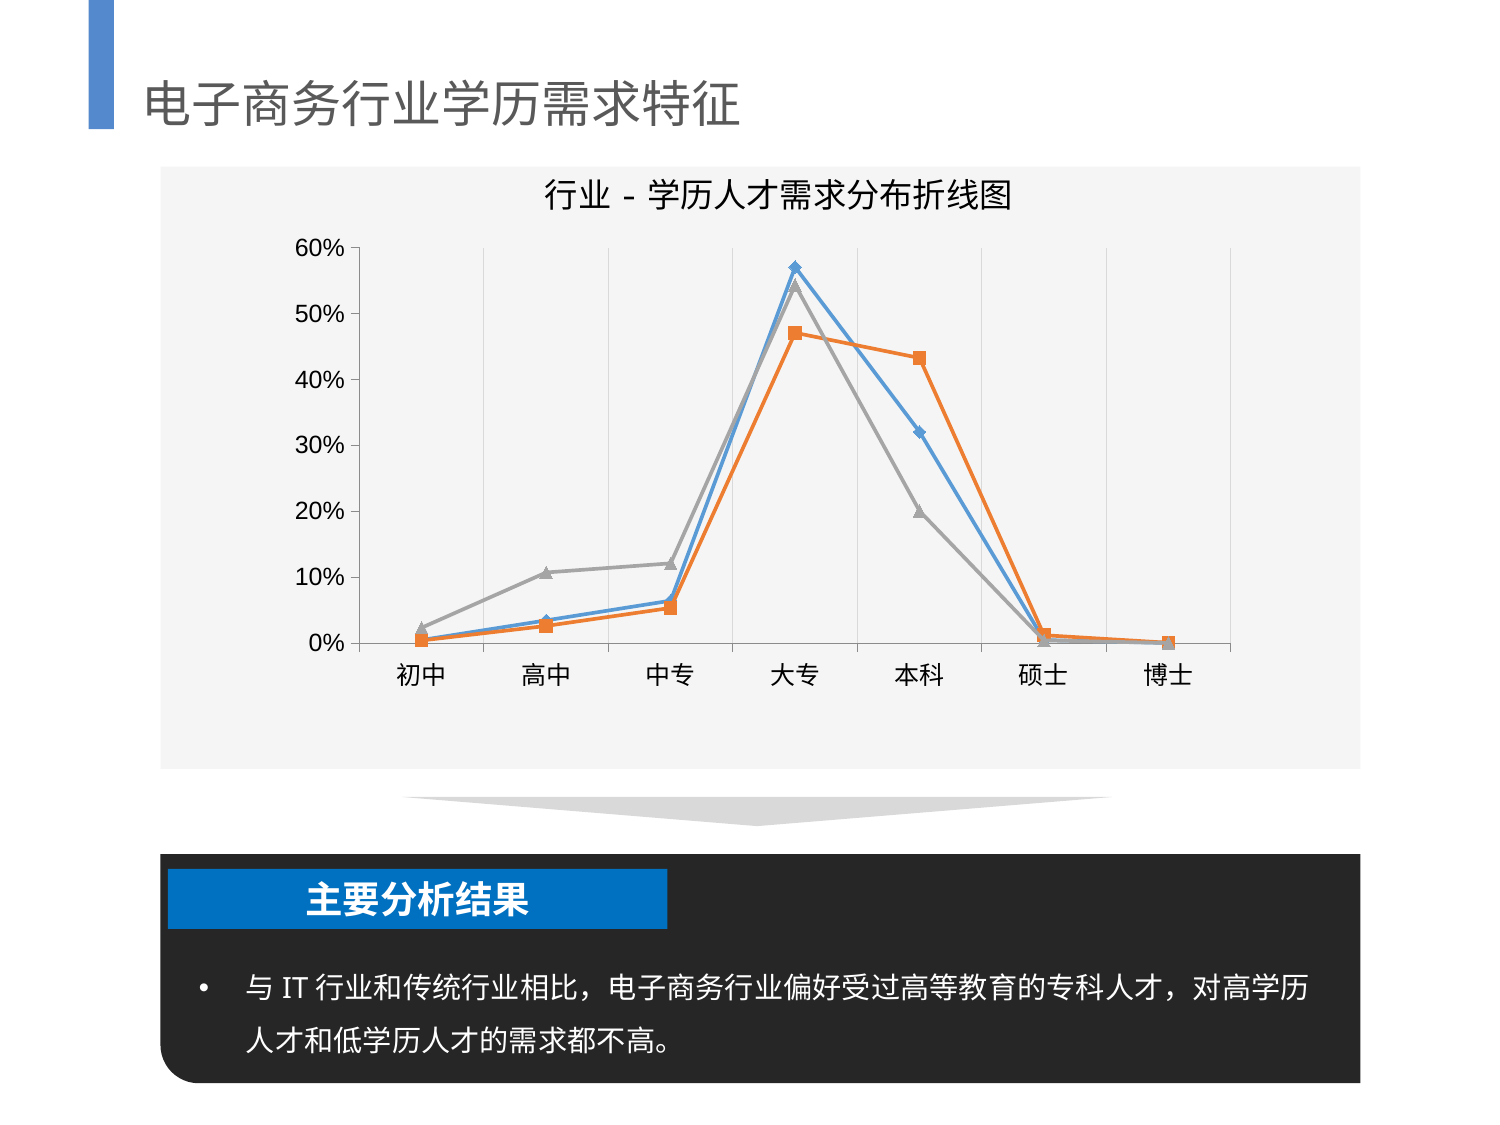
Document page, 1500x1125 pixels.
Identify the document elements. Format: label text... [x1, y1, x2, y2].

text_box 行业-学历人才需求分布折线图 [433, 166, 1124, 205]
text_box 主要分析结果 [167, 868, 668, 929]
chart [179, 205, 1312, 740]
text_box 电子商务行业学历需求特征 [126, 64, 883, 140]
text_box [401, 795, 1113, 828]
text_box [159, 166, 1361, 770]
text_box 与IT行业和传统行业相比，电子商务行业偏好受过高等教育的专科人才，对高学历人才和低学历人才的需求都不高。 [184, 944, 1340, 1103]
text_box [159, 853, 1362, 1085]
text_box [88, 0, 115, 130]
